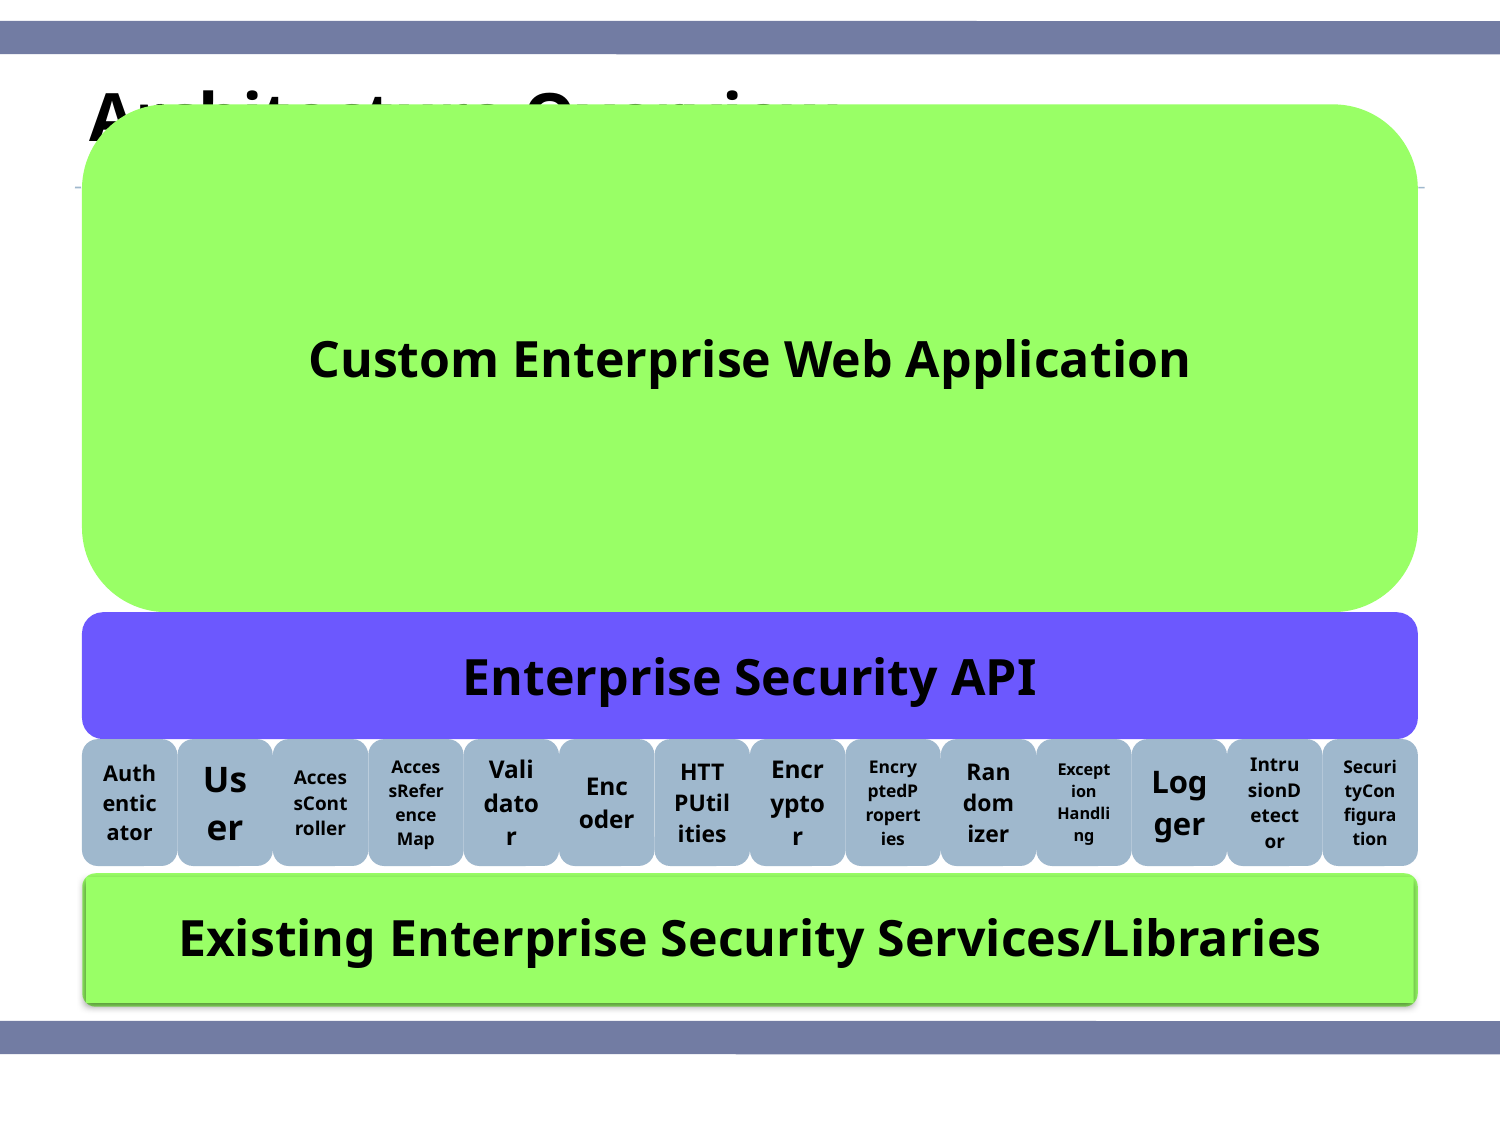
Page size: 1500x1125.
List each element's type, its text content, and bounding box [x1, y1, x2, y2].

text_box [81, 104, 1419, 867]
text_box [81, 872, 1419, 1007]
title Architecture Overview [75, 11, 1425, 112]
